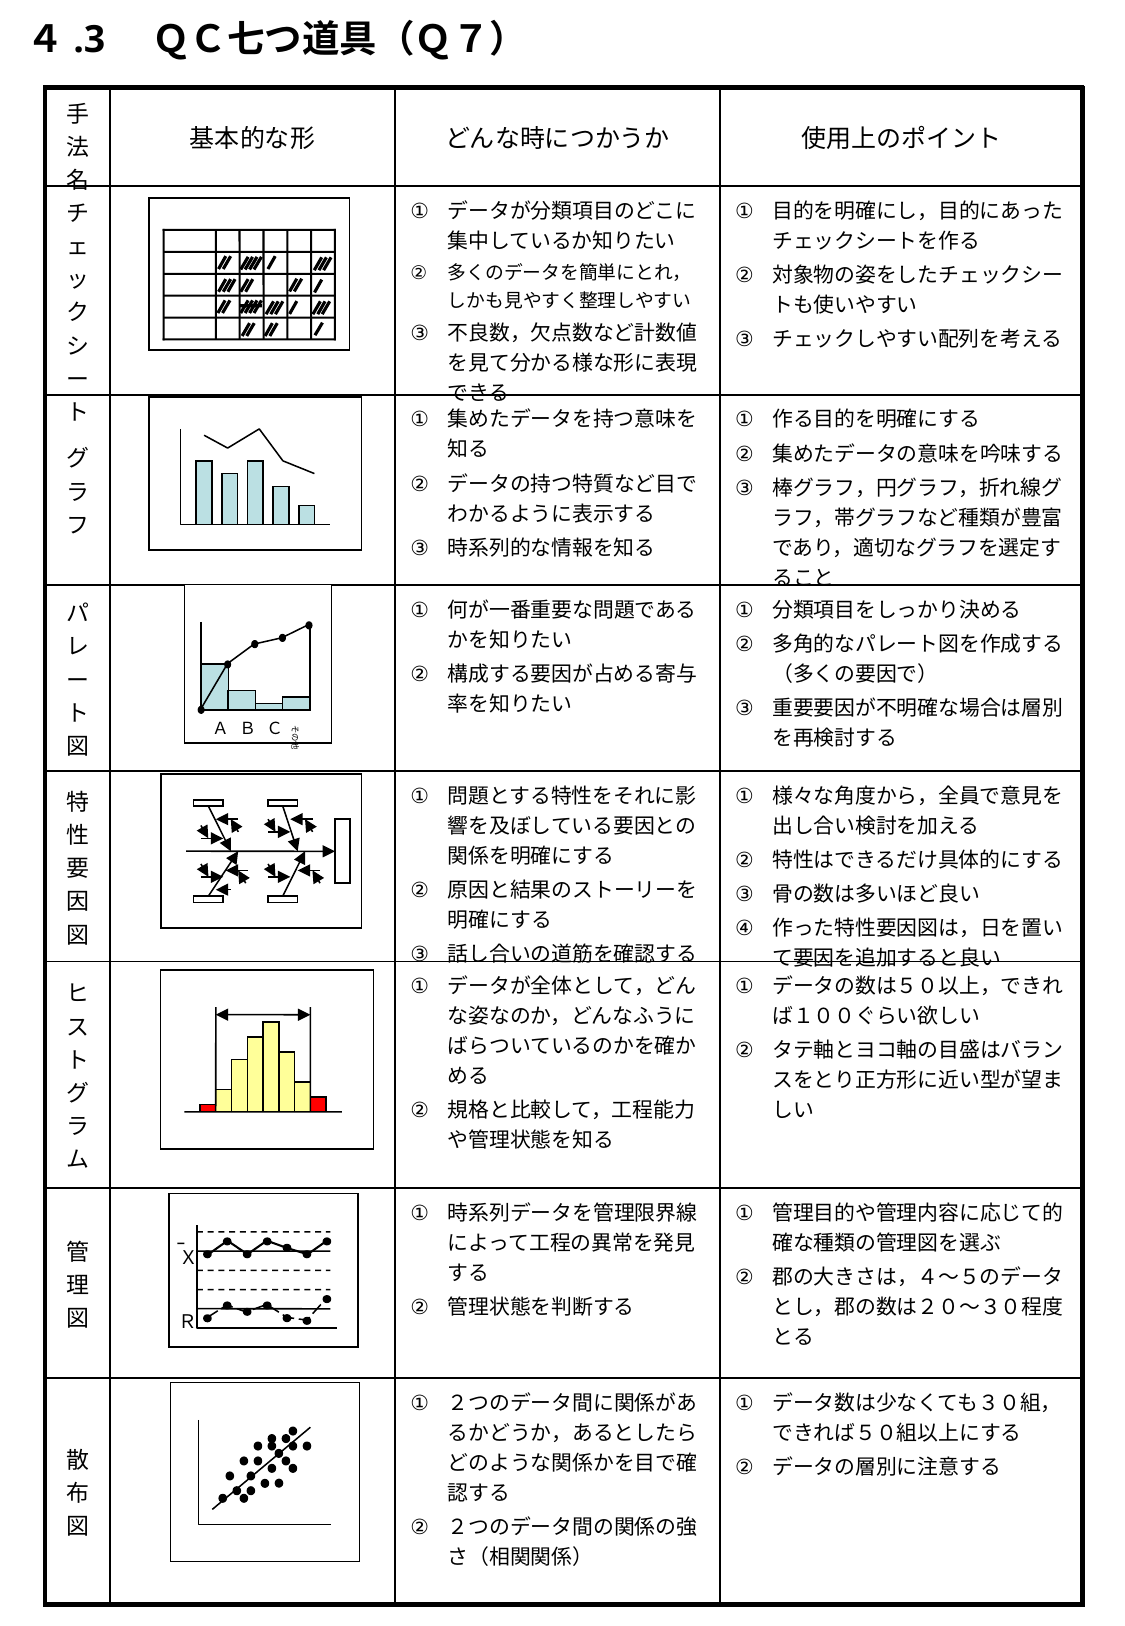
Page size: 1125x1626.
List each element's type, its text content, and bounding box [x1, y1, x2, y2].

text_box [184, 584, 332, 772]
text_box ４.3 ＱＣ七つ道具（Ｑ７） [11, 7, 622, 68]
table_header どんな時につかうか [396, 90, 719, 185]
table_cell 時系列データを管理限界線によって工程の異常を発見する 管理状態を判断する [396, 1189, 719, 1377]
table_header 基本的な形 [111, 90, 394, 185]
table_cell [334, 586, 394, 770]
table_cell 集めたデータを持つ意味を知る データの持つ特質など目でわかるように表示する 時系列的な情報を知る [396, 396, 719, 584]
table_cell 特性要因図 [47, 772, 109, 961]
table_cell パレート図 [47, 586, 109, 770]
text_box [160, 773, 362, 929]
table_header 使用上のポイント [721, 90, 1080, 185]
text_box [148, 197, 350, 351]
table_cell [111, 1379, 394, 1602]
table_cell チェックシート [47, 187, 109, 394]
table_cell 目的を明確にし，目的にあったチェックシートを作る 対象物の姿をしたチェックシートも使いやすい チェックしやすい配列を考える [721, 187, 1080, 394]
table_cell [111, 772, 394, 961]
table_cell [111, 1189, 394, 1377]
table_cell 管理目的や管理内容に応じて的確な種類の管理図を選ぶ 郡の大きさは，４～５のデータとし，郡の数は２０～３０程度とる [721, 1189, 1080, 1377]
table_cell グラフ [47, 396, 109, 584]
table_cell データが全体として，どんな姿なのか，どんなふうにばらついているのかを確かめる 規格と比較して，工程能力や管理状態を知る [396, 962, 719, 1187]
table_cell データ数は少なくても３０組，できれば５０組以上にする データの層別に注意する [721, 1379, 1080, 1602]
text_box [163, 1193, 359, 1348]
table_cell 管理図 [47, 1189, 109, 1377]
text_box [170, 1382, 360, 1562]
table_cell 問題とする特性をそれに影響を及ぼしている要因との関係を明確にする 原因と結果のストーリーを明確にする 話し合いの道筋を確認する [396, 772, 719, 961]
table_cell 何が一番重要な問題であるかを知りたい 構成する要因が占める寄与率を知りたい [396, 586, 719, 770]
table_cell ２つのデータ間に関係があるかどうか，あるとしたらどのような関係かを目で確認する ２つのデータ間の関係の強さ（相関関係） [396, 1379, 719, 1602]
table_cell 様々な角度から，全員で意見を出し合い検討を加える 特性はできるだけ具体的にする 骨の数は多いほど良い 作った特性要因図は，日を置いて要因を追加すると良い [721, 772, 1080, 961]
table_cell データの数は５０以上，できれば１００ぐらい欲しい タテ軸とヨコ軸の目盛はバランスをとり正方形に近い型が望ましい [721, 962, 1080, 1187]
table_cell [111, 396, 394, 584]
table_cell [111, 187, 394, 394]
table_cell 散布図 [47, 1379, 109, 1602]
table_cell データが分類項目のどこに集中しているか知りたい 多くのデータを簡単にとれ，しかも見やすく整理しやすい 不良数，欠点数など計数値を見て分かる様な形に表現できる [396, 187, 719, 394]
table_cell [111, 962, 394, 1187]
table_header 手法名 [47, 90, 109, 185]
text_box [160, 969, 374, 1150]
table_cell [111, 586, 181, 770]
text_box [148, 396, 362, 551]
table_cell 分類項目をしっかり決める 多角的なパレート図を作成する（多くの要因で） 重要要因が不明確な場合は層別を再検討する [721, 586, 1080, 770]
table_cell ヒストグラム [47, 962, 109, 1187]
table_cell 作る目的を明確にする 集めたデータの意味を吟味する 棒グラフ，円グラフ，折れ線グラフ，帯グラフなど種類が豊富であり，適切なグラフを選定すること [721, 396, 1080, 584]
